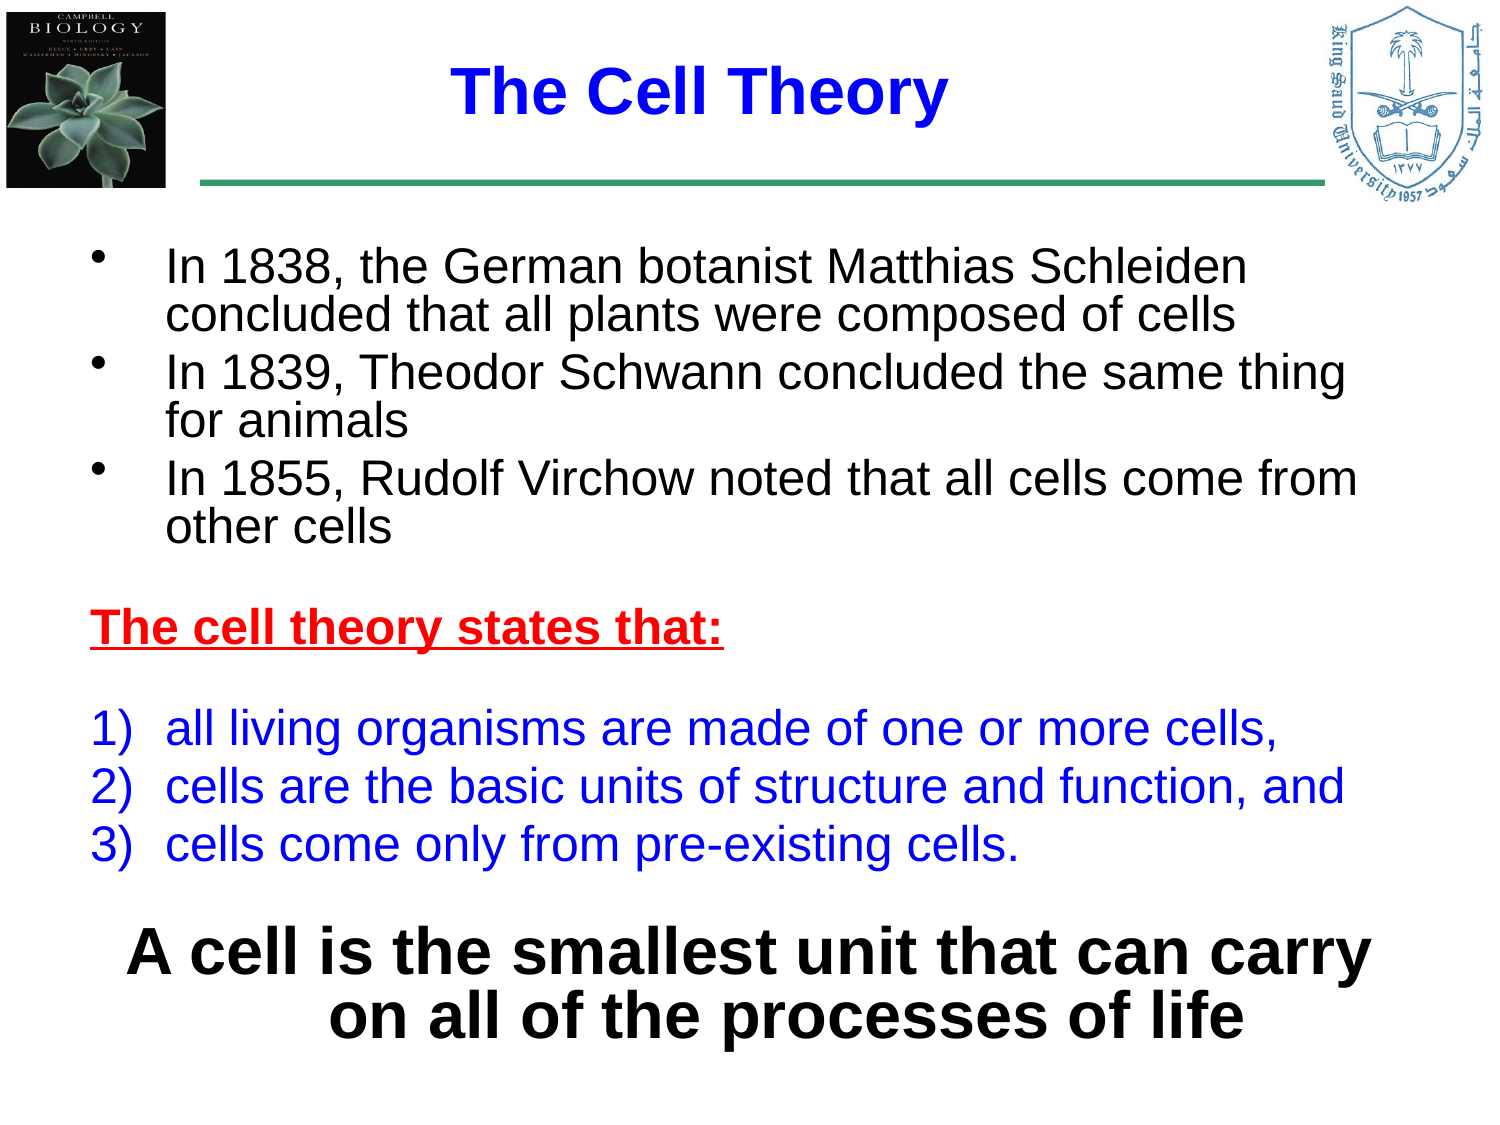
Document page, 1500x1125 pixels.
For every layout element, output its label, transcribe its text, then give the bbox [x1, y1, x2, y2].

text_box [5, 0, 1488, 209]
list In 1838, the German botanist Matthias Schleiden concluded that all plants were composed of cells In 1839, Theodor Schwann concluded the same thing for animals In 1855, Rudolf Virchow noted that all cells come from other cells The cell theory states that: all living organisms are made of one or more cells, cells are the basic units of structure and function, and cells come only from pre-existing cells. A cell is the smallest unit that can carry on all of the processes of life [75, 237, 1425, 1125]
text_box [941, 339, 972, 423]
